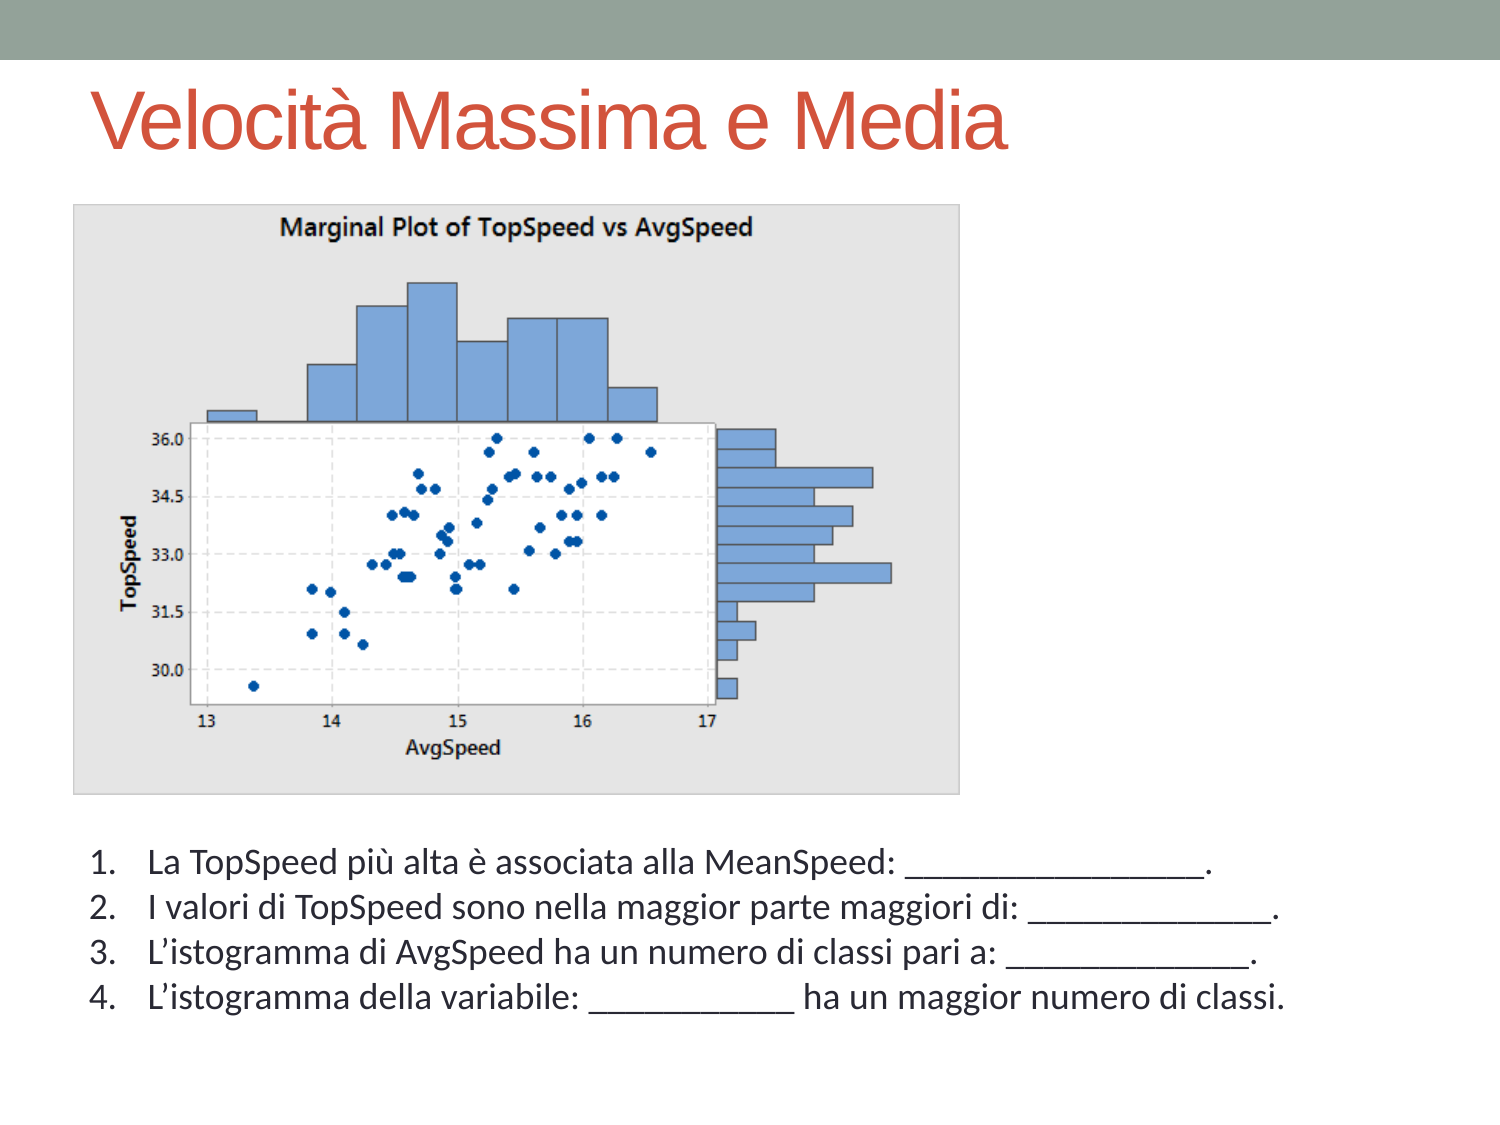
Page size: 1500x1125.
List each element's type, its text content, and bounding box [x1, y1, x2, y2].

picture [73, 203, 960, 795]
title Velocità Massima e Media [75, 58, 1425, 174]
text_box La TopSpeed più alta è associata alla MeanSpeed: ________________. I valori di TopSpeed sono nella maggior parte maggiori di: _____________. L’istogramma di AvgSpeed ha un numero di classi pari a: _____________. L’istogramma della variabile: ___________ ha un maggior numero di classi. [73, 829, 1444, 1025]
